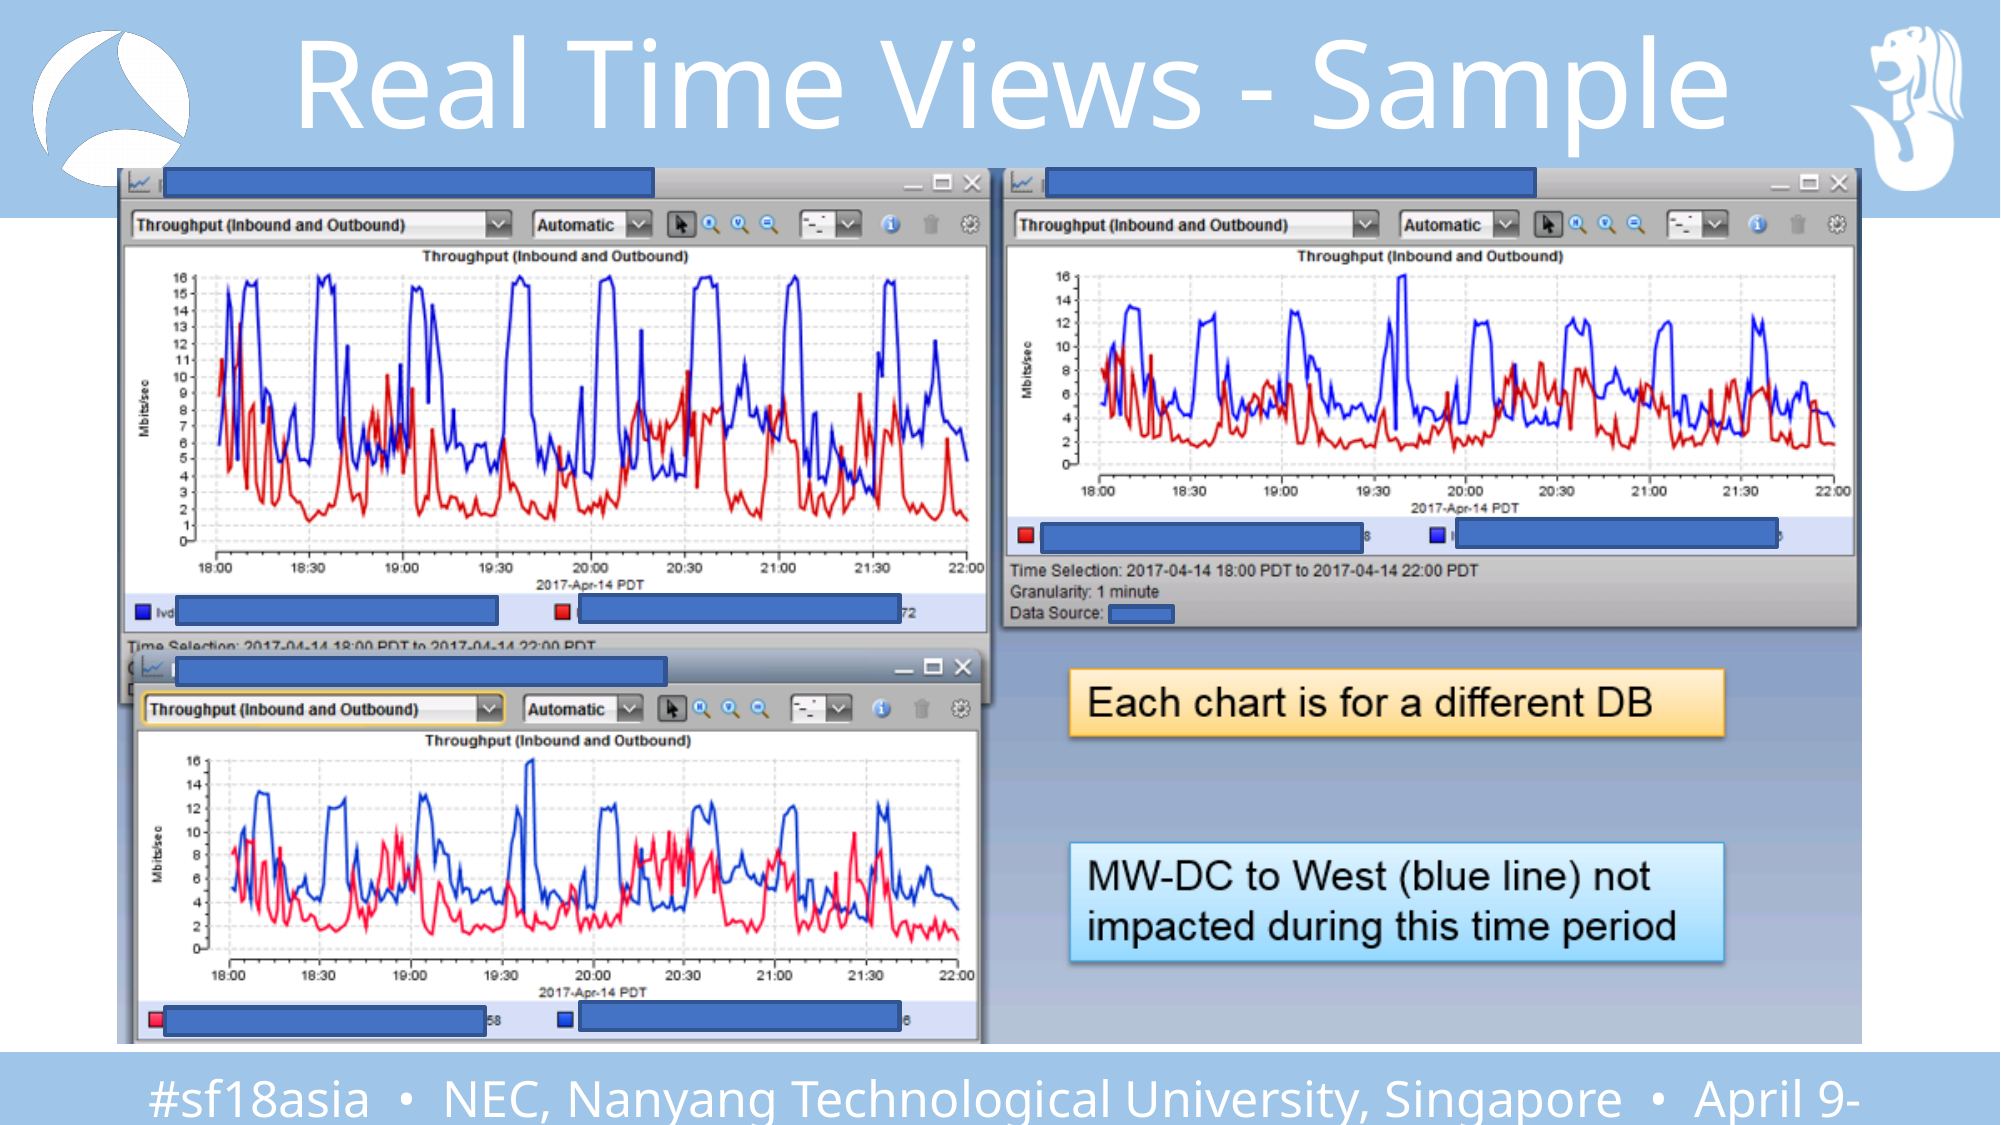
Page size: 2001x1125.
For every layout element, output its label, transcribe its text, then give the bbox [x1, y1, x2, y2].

title Real Time Views - Sample [31, 24, 1994, 155]
picture [32, 155, 1964, 1045]
